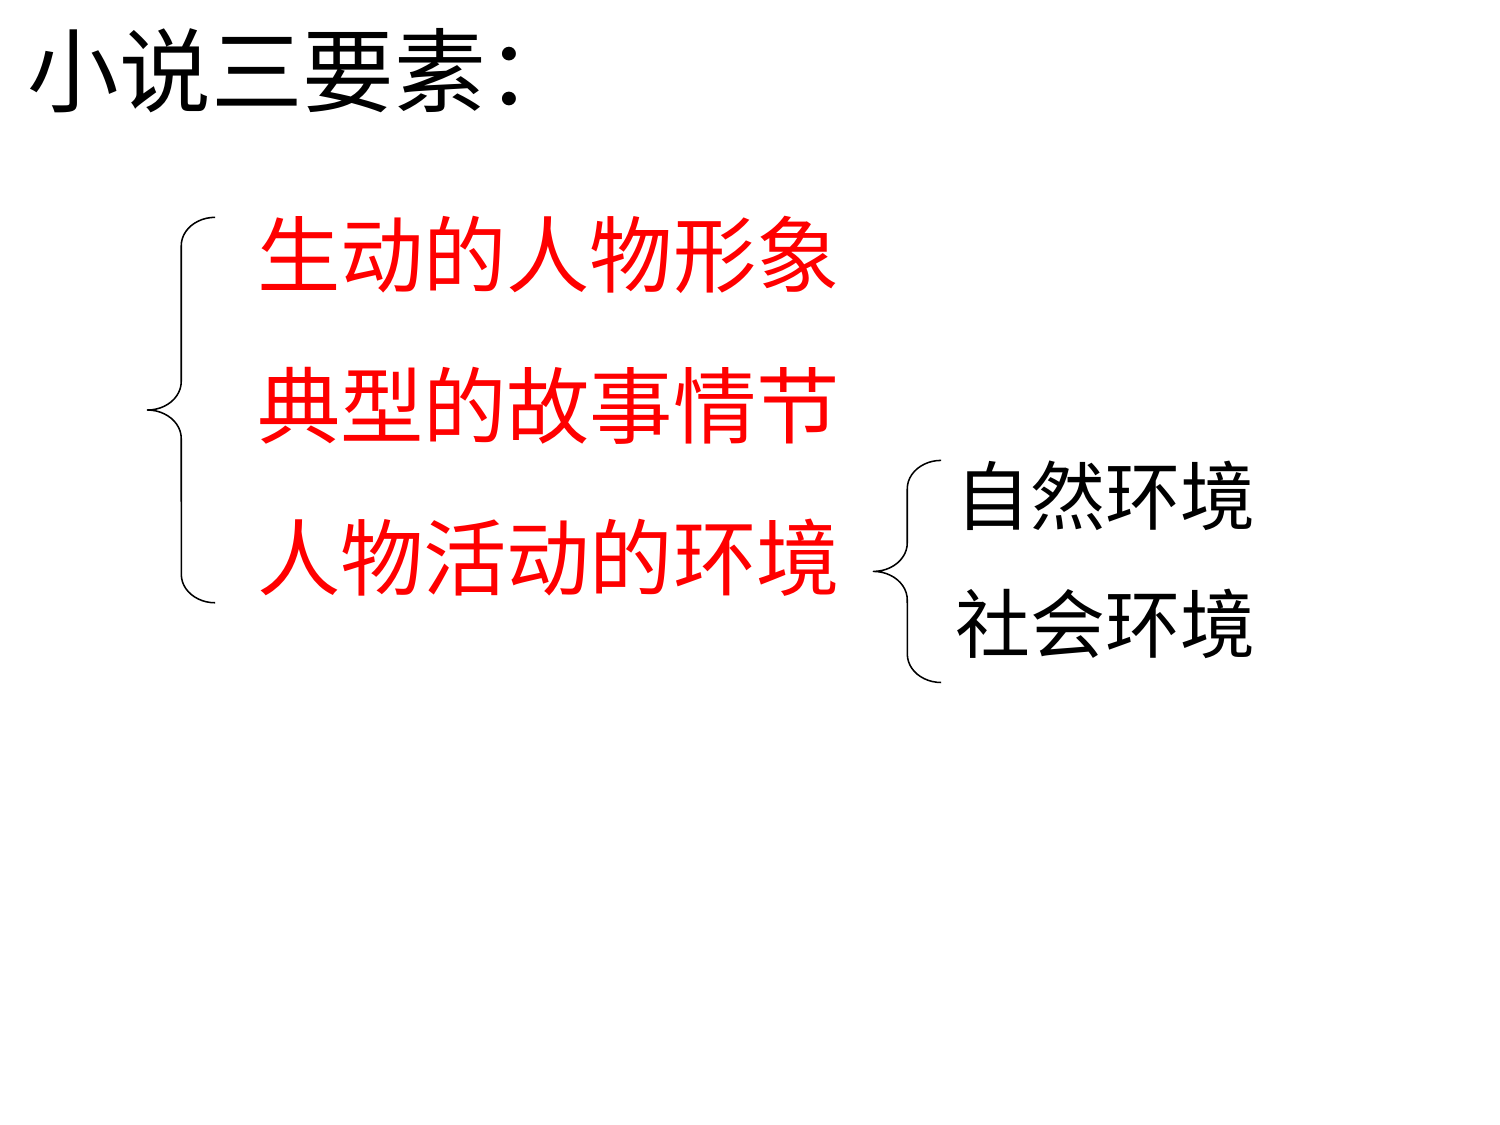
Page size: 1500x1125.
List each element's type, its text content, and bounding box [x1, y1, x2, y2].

text_box 小说三要素： [12, 6, 756, 132]
text_box [147, 217, 216, 603]
text_box [873, 460, 942, 683]
text_box 生动的人物形象 典型的故事情节 人物活动的环境 [242, 185, 1057, 614]
text_box 自然环境 社会环境 [941, 442, 1379, 675]
